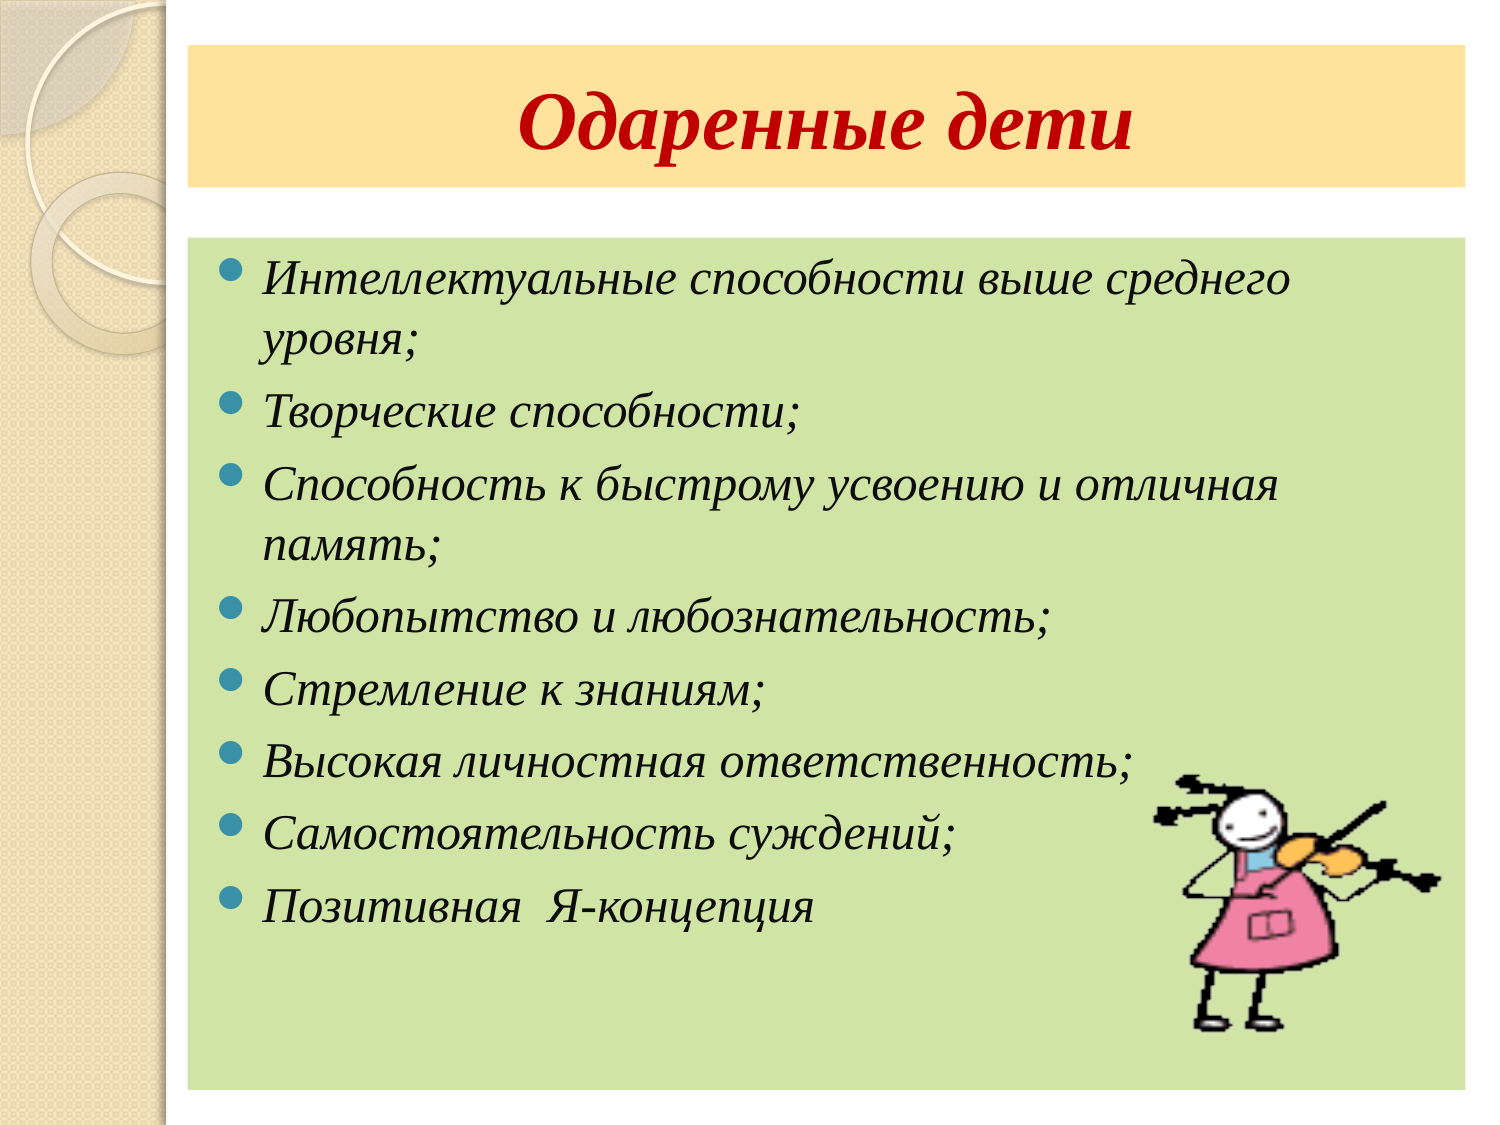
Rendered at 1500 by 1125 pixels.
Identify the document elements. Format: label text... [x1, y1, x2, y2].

list Интеллектуальные способности выше среднего уровня; Творческие способности; Способность к быстрому усвоению и отличная память; Любопытство и любознательность; Стремление к знаниям; Высокая личностная ответственность; Самостоятельность суждений; Позитивная Я-концепция [187, 237, 1466, 1090]
picture [1124, 749, 1466, 1071]
title Одаренные дети [187, 45, 1466, 188]
